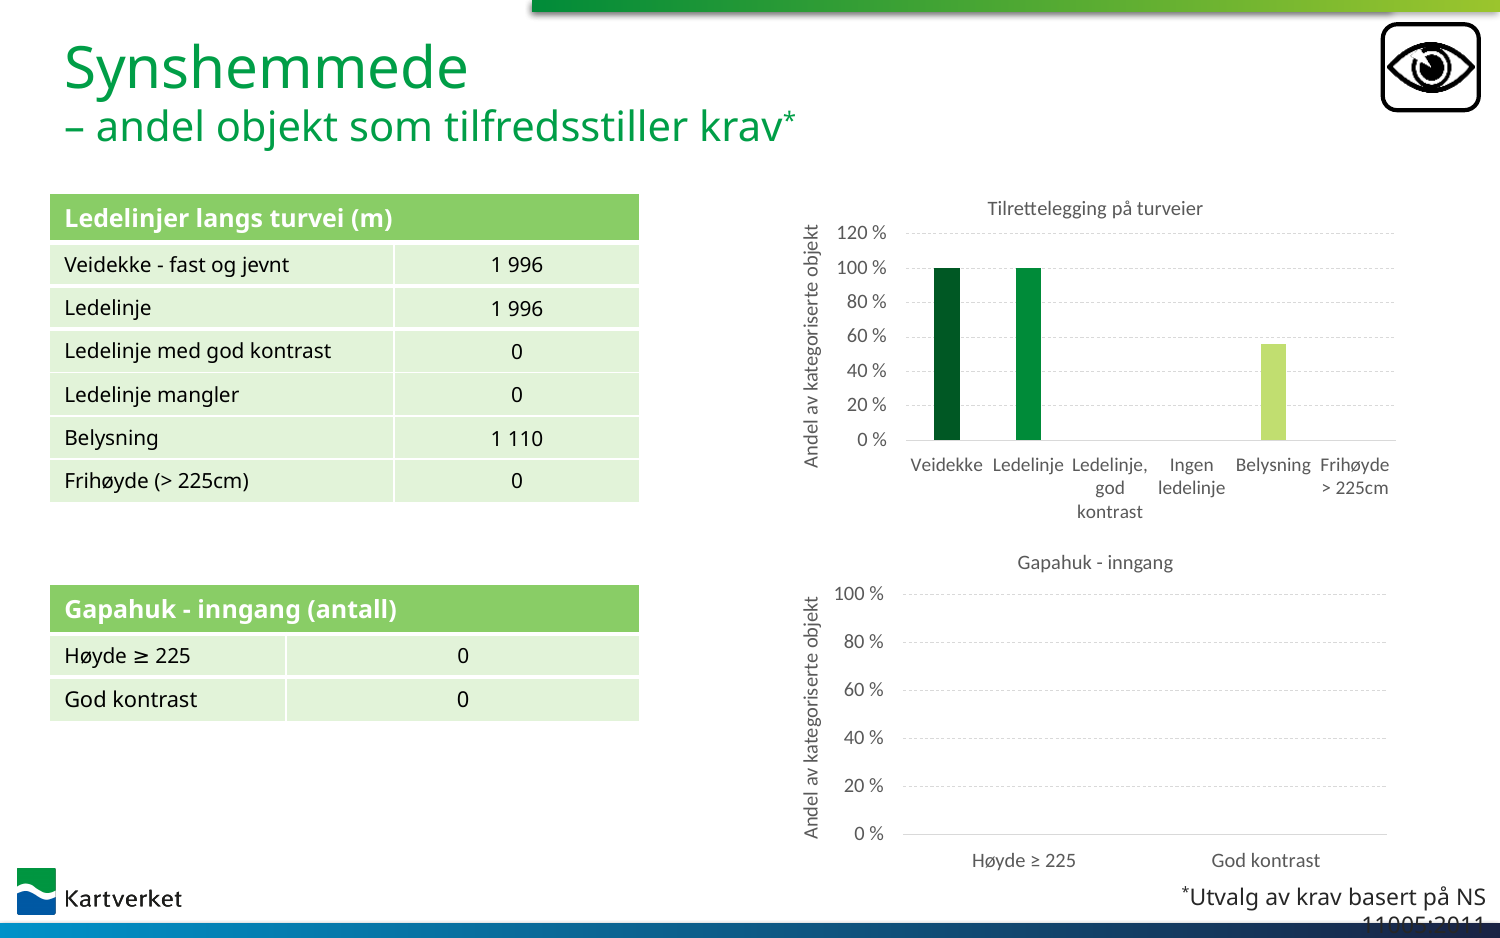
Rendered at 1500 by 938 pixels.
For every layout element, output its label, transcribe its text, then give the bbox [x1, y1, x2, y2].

table_cell Veidekke - fast og jevnt [50, 245, 393, 284]
table_cell 0 [395, 460, 639, 502]
table_cell 0 [287, 679, 639, 721]
table_cell Ledelinje mangler [50, 373, 393, 415]
table_cell God kontrast [50, 679, 285, 721]
table_cell Frihøyde (> 225cm) [50, 460, 393, 502]
picture [791, 541, 1400, 880]
text_box *Utvalg av krav basert på NS 11005:2011 [1068, 873, 1500, 938]
table_cell Høyde ≥ 225 [50, 636, 285, 675]
table_cell 0 [287, 636, 639, 675]
table_cell Ledelinje med god kontrast [50, 331, 393, 372]
picture [791, 187, 1400, 526]
table_cell 0 [395, 331, 639, 372]
table_cell 1 110 [395, 417, 639, 458]
table_header Gapahuk - inngang (antall) [50, 585, 639, 632]
table_cell 1 996 [395, 245, 639, 284]
table_cell Belysning [50, 417, 393, 458]
table_header Ledelinjer langs turvei (m) [50, 194, 639, 240]
table_cell Ledelinje [50, 288, 393, 327]
text_box Synshemmede – andel objekt som tilfredsstiller krav* [49, 24, 1431, 158]
table_cell 1 996 [395, 288, 639, 327]
table_cell 0 [395, 373, 639, 415]
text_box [1382, 24, 1480, 111]
